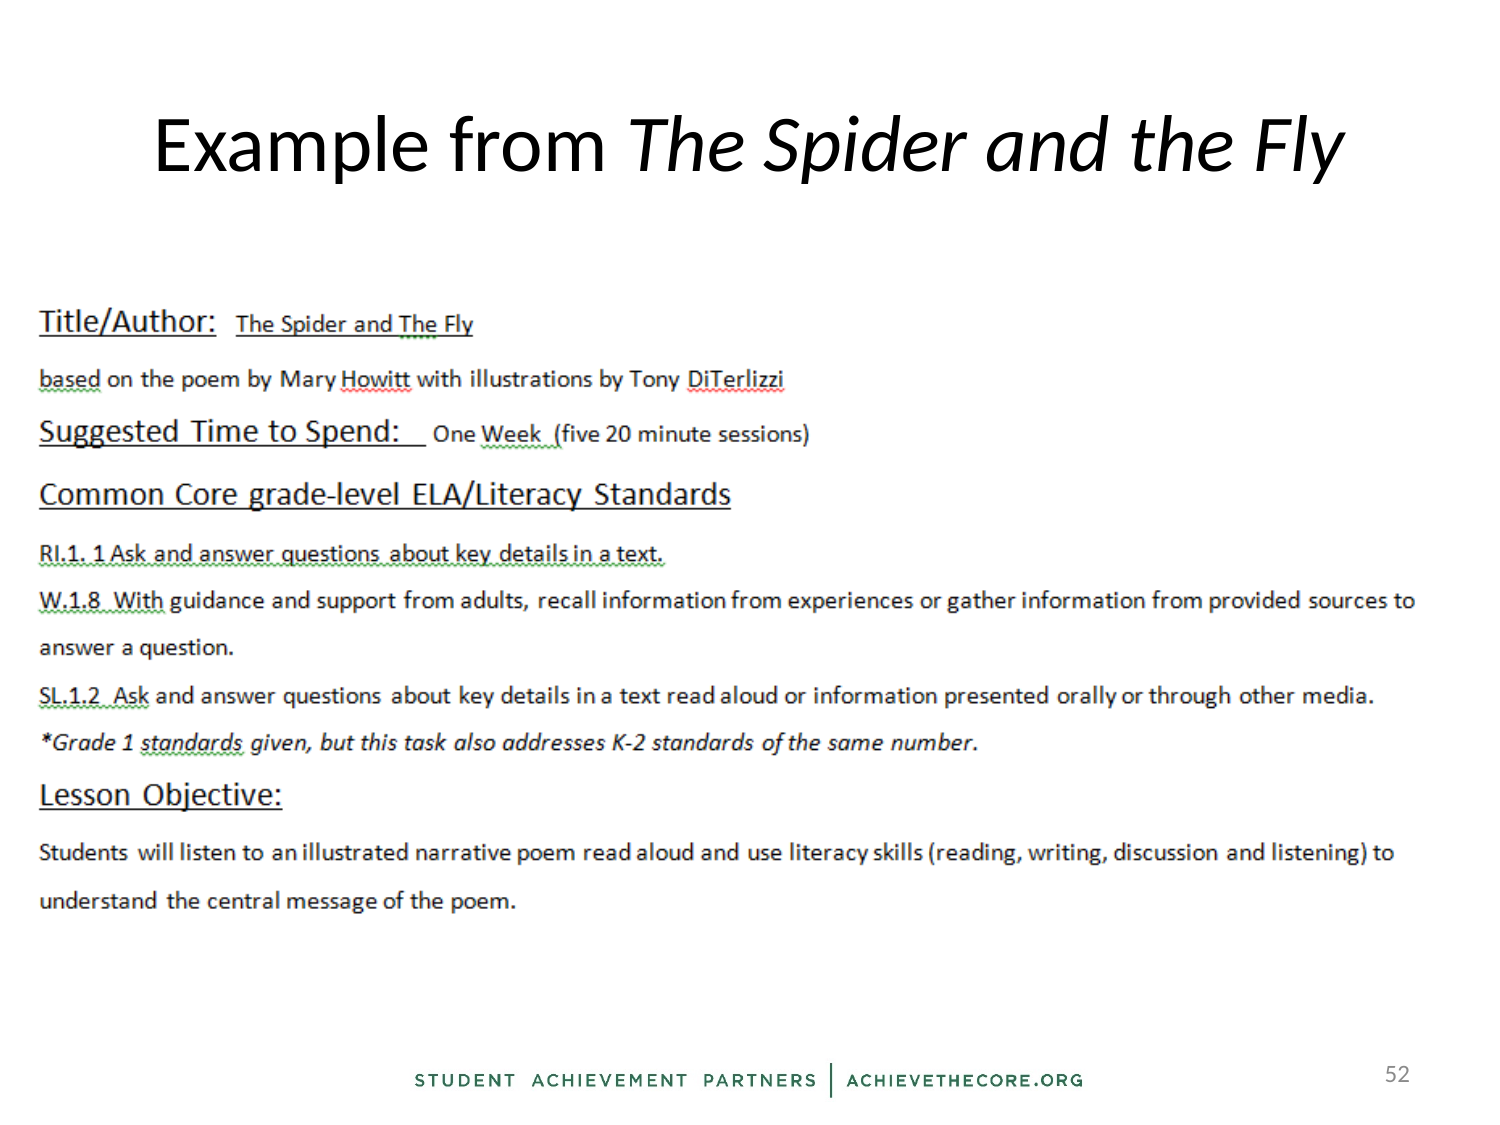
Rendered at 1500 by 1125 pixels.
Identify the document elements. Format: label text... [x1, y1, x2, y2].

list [12, 274, 1486, 938]
slide_number 52 [1074, 1042, 1425, 1103]
picture [399, 1057, 1101, 1102]
title Example from The Spider and the Fly [75, 45, 1425, 233]
